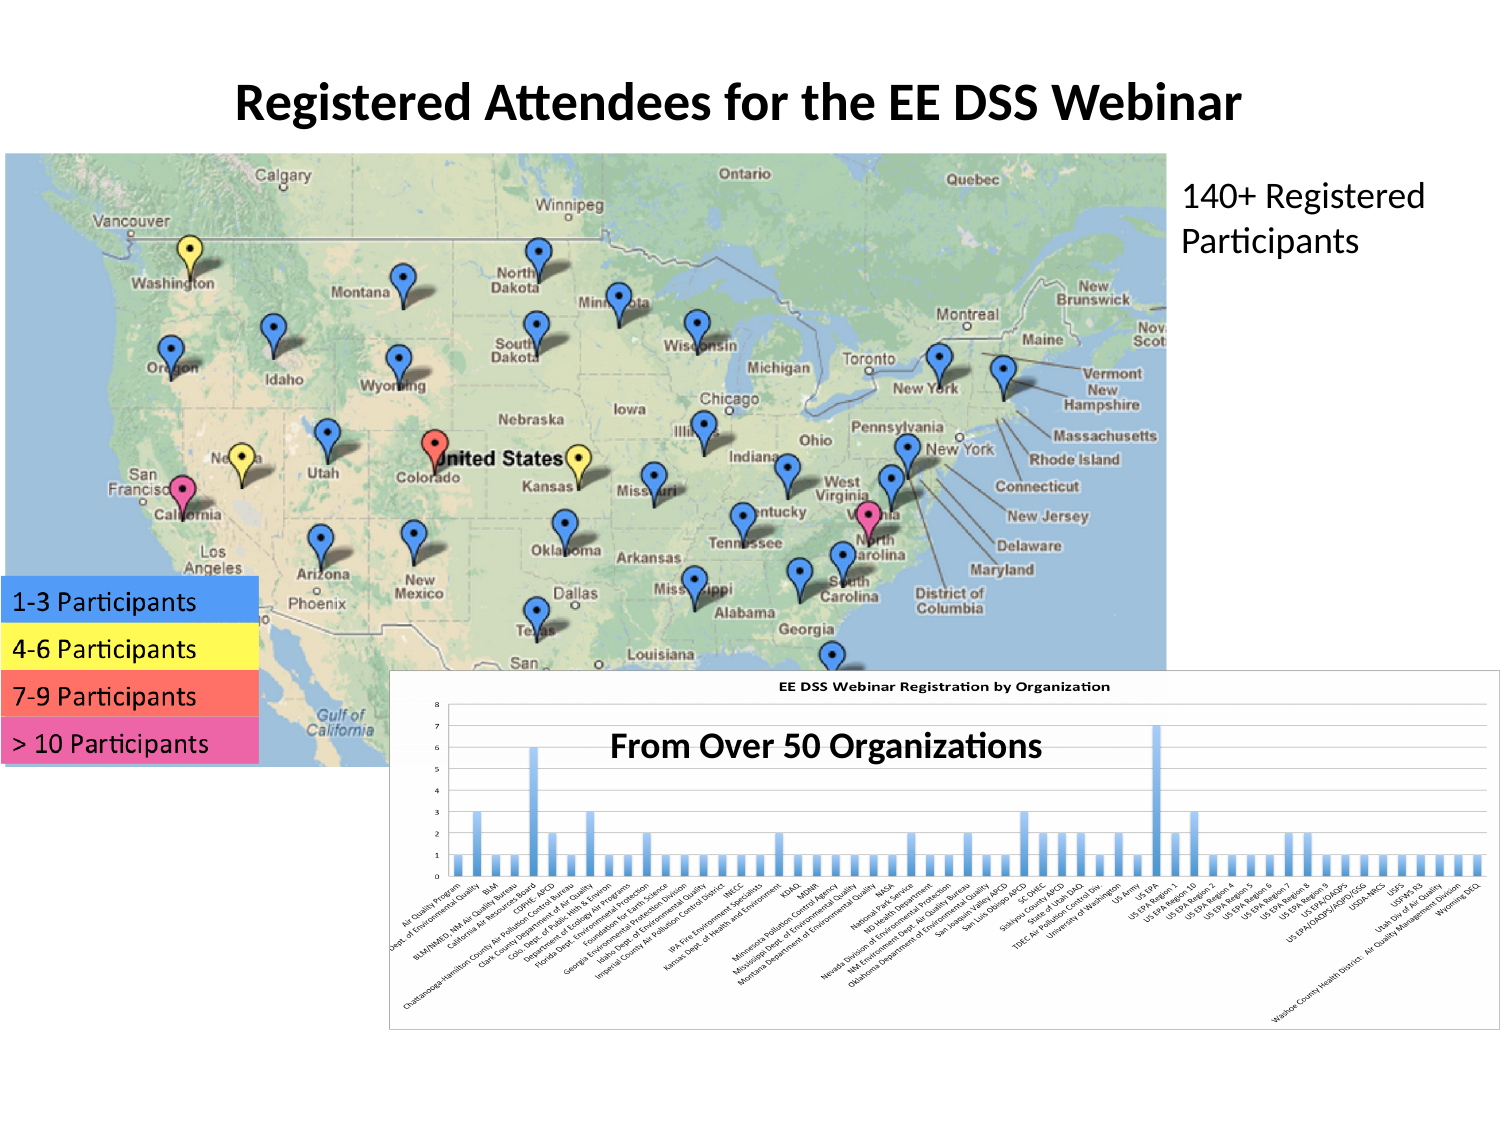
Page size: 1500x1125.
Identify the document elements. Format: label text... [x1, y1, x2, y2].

picture [0, 151, 1500, 1030]
title Registered Attendees for the EE DSS Webinar [35, 45, 1444, 153]
text_box 140+ Registered Participants [1171, 163, 1500, 269]
